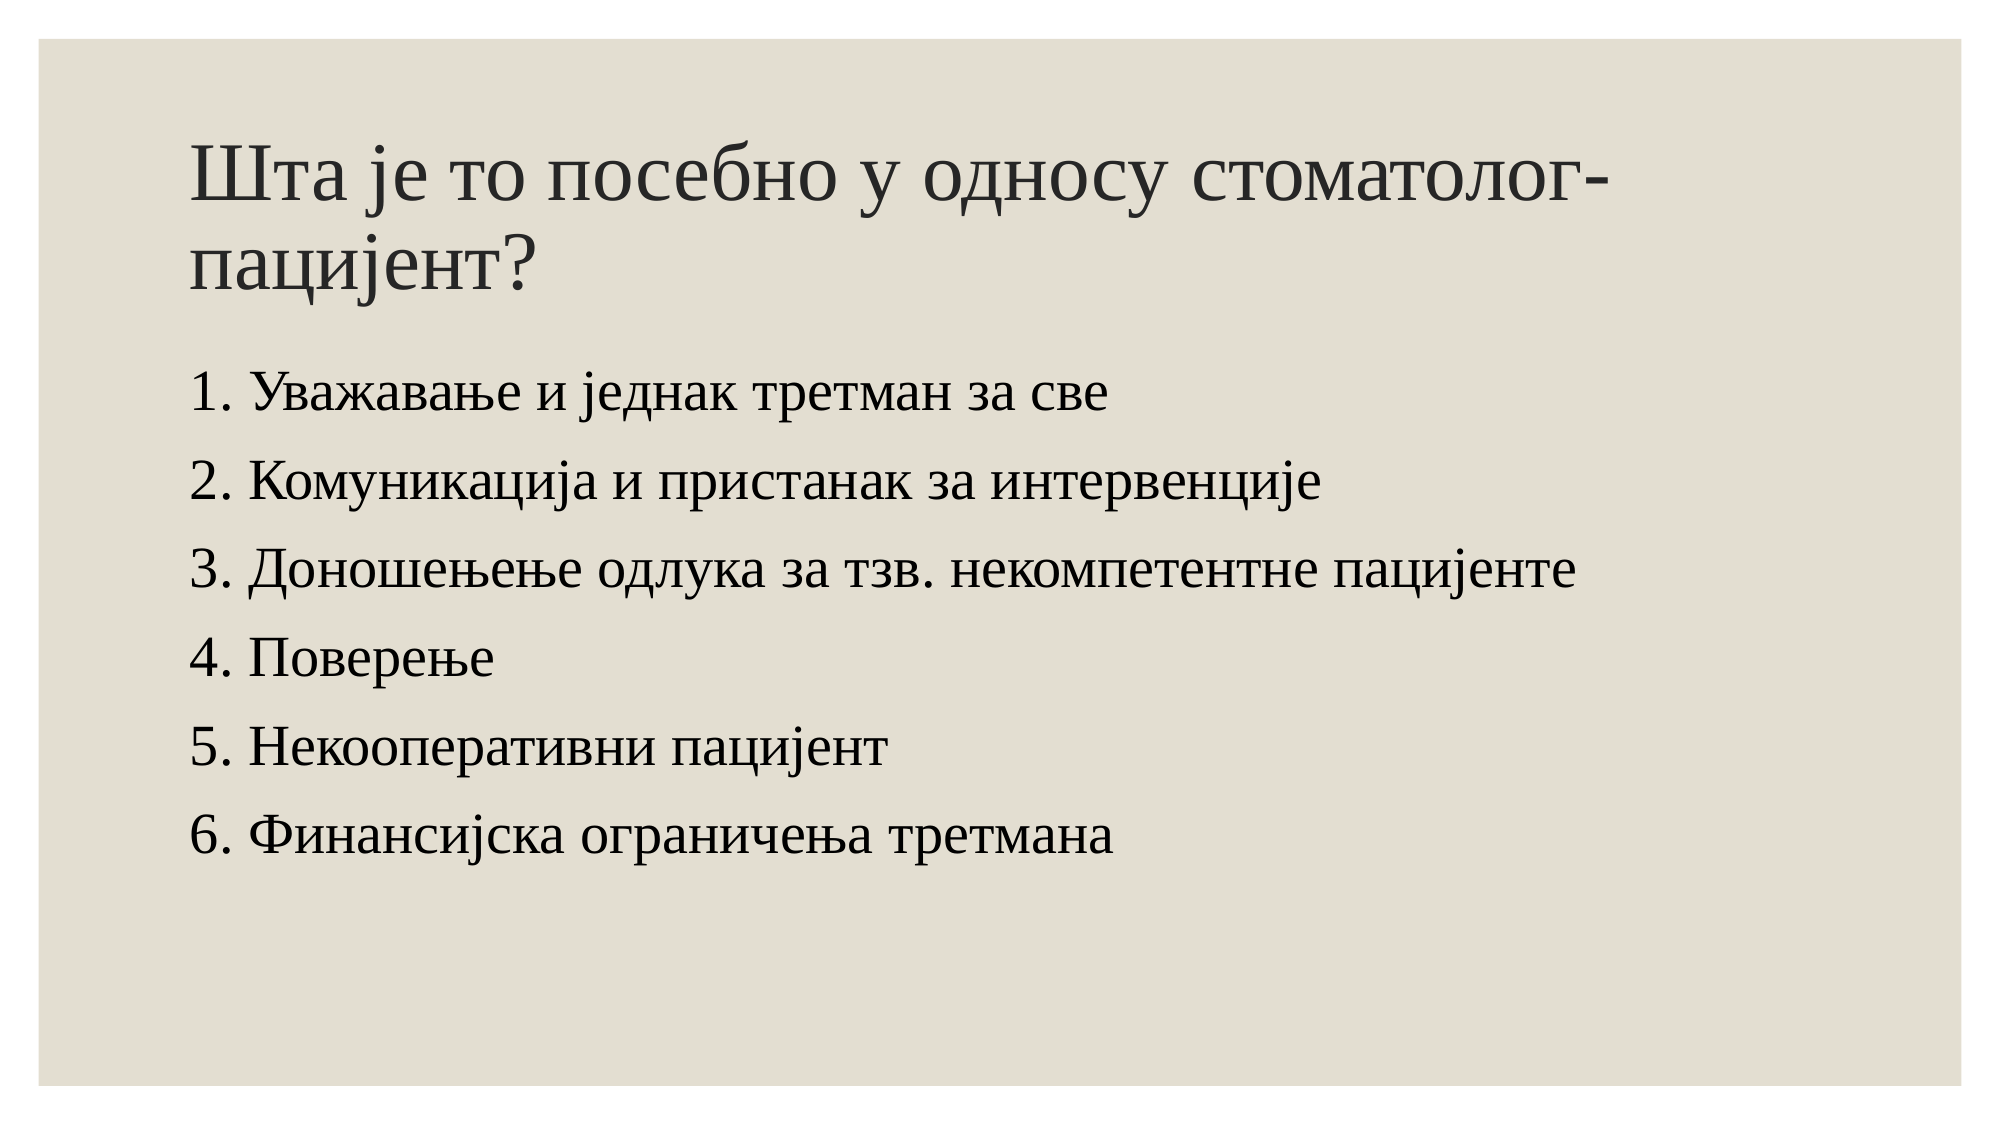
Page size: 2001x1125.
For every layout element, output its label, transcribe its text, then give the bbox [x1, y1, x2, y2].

title Шта је то посебно у односу стоматолог-пацијент? [174, 105, 1825, 331]
list 1. Уважавање и једнак третман за све 2. Комуникација и пристанак за интервенције 3. Доношењење одлука за тзв. некомпетентне пацијенте 4. Поверење 5. Некооперативни пацијент 6. Финансијска ограничења третмана [174, 345, 1825, 990]
